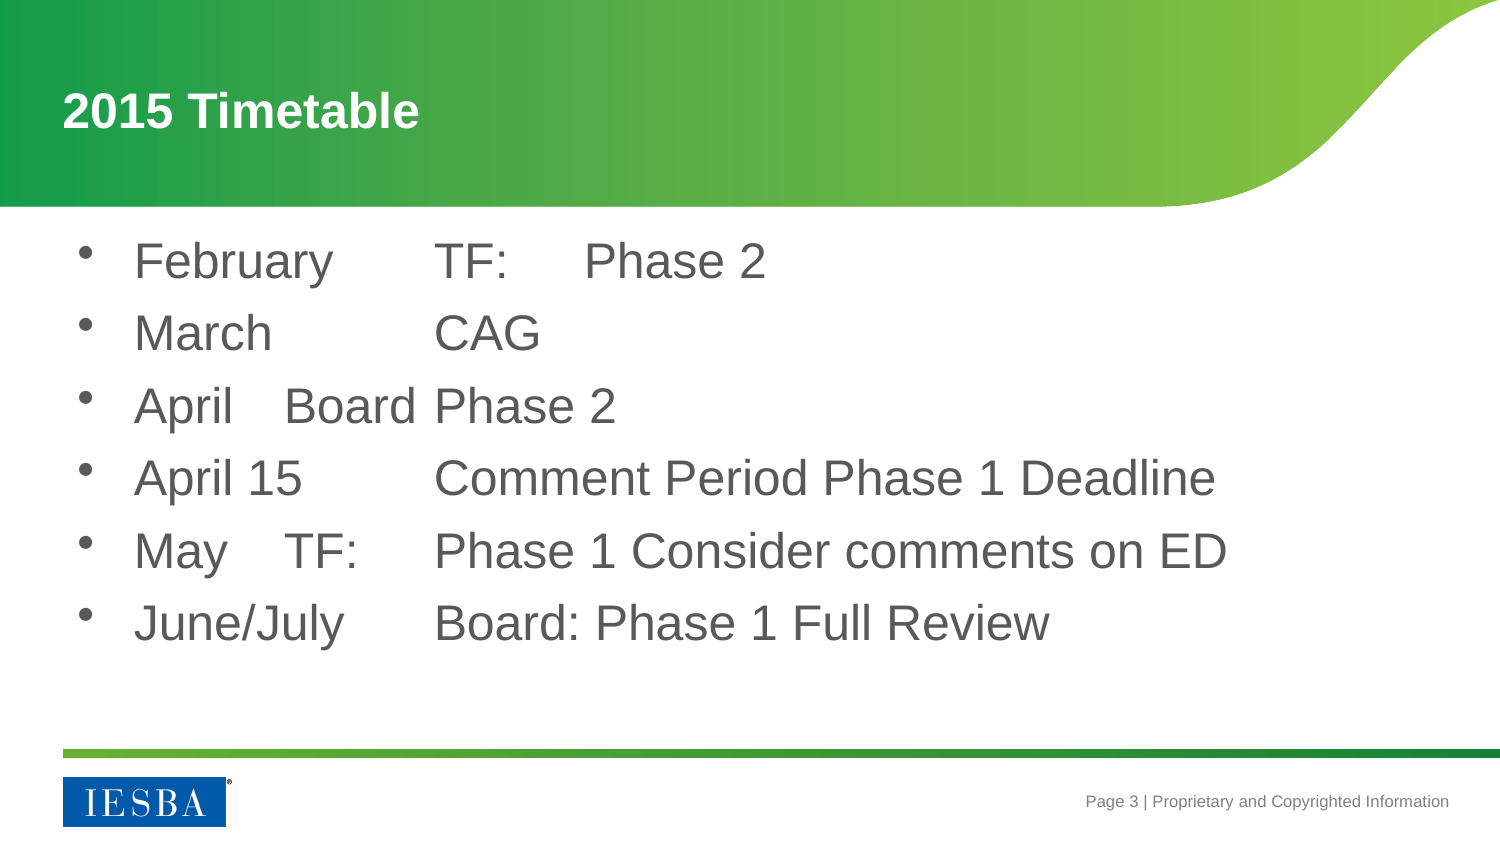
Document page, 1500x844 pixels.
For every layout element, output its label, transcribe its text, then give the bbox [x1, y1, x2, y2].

title 2015 Timetable [62, 75, 1300, 142]
picture [63, 777, 232, 827]
list February TF: Phase 2 March CAG April Board Phase 2 April 15 Comment Period Phase 1 Deadline May TF: Phase 1 Consider comments on ED June/July Board: Phase 1 Full Review [62, 220, 1450, 724]
picture [0, 0, 1500, 207]
